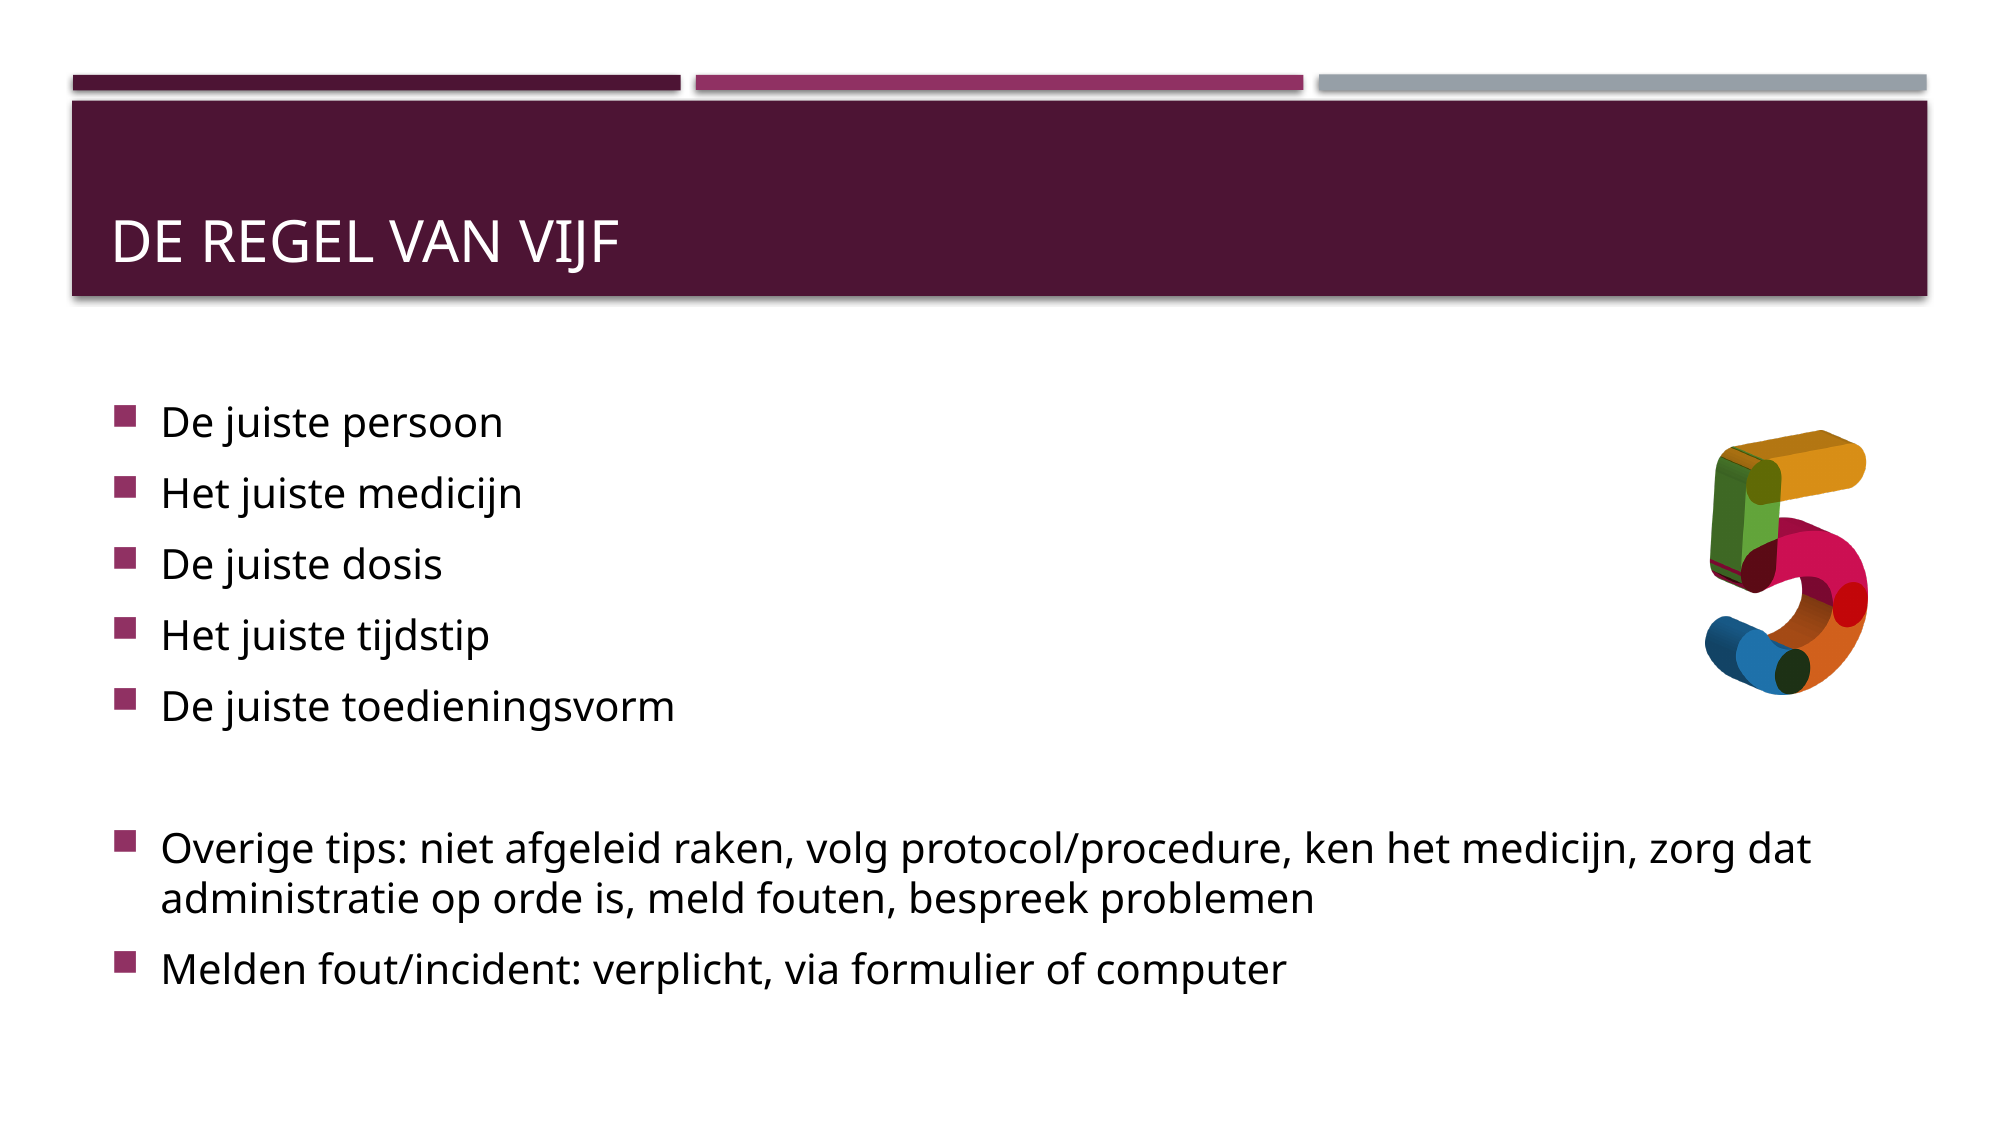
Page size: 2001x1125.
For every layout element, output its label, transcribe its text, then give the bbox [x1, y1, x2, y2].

list De juiste persoon Het juiste medicijn De juiste dosis Het juiste tijdstip De juiste toedieningsvorm Overige tips: niet afgeleid raken, volg protocol/procedure, ken het medicijn, zorg dat administratie op orde is, meld fouten, bespreek problemen Melden fout/incident: verplicht, via formulier of computer [95, 354, 1905, 1035]
picture [1704, 430, 1868, 695]
title De regel van vijf [95, 115, 1905, 282]
